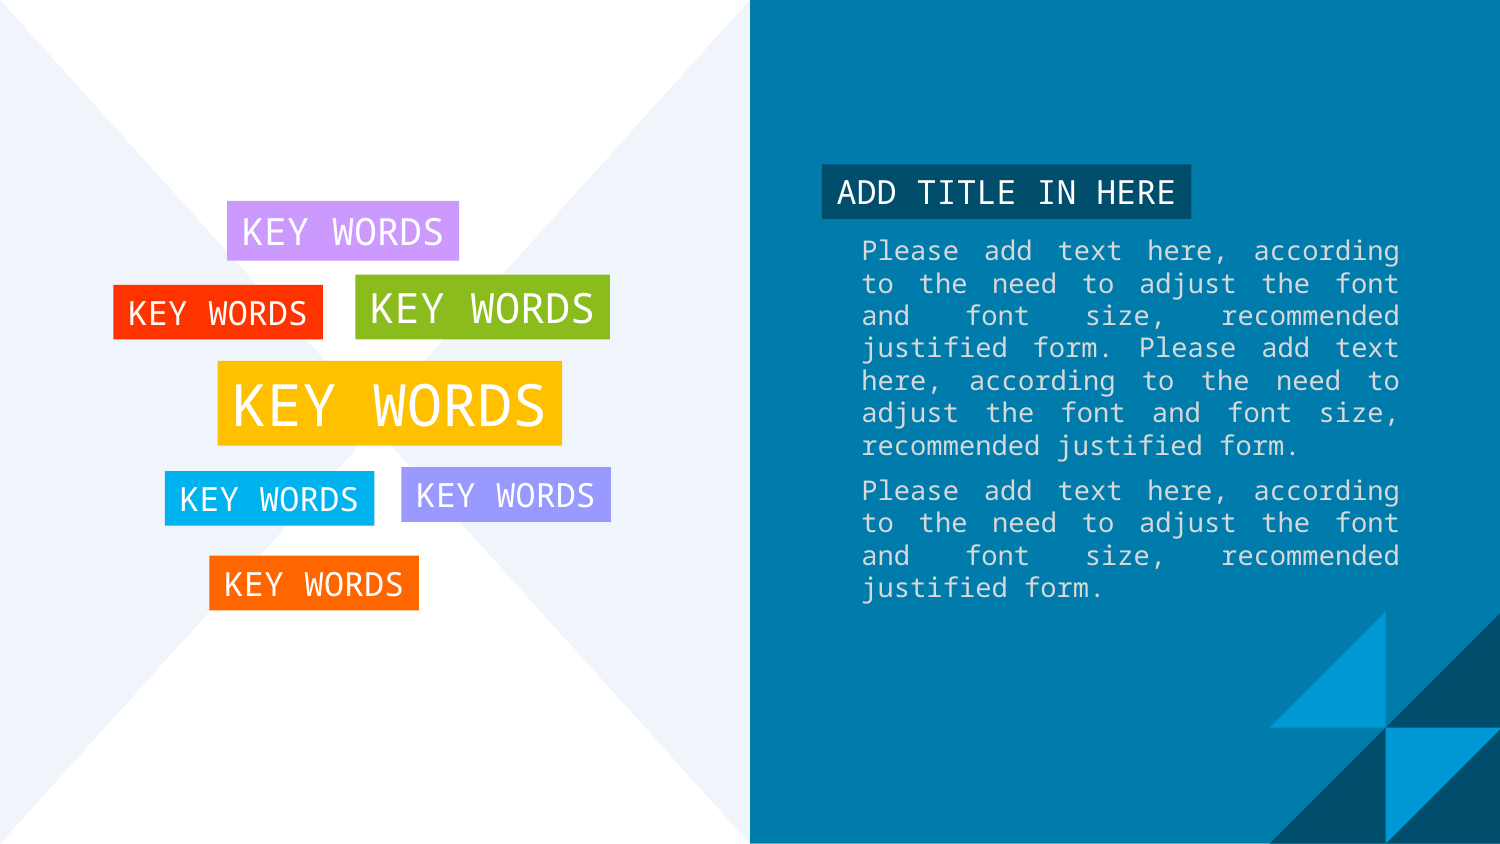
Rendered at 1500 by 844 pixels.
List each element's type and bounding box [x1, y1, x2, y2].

text_box [0, 0, 1500, 844]
text_box [846, 164, 1415, 527]
text_box [1269, 611, 1500, 844]
